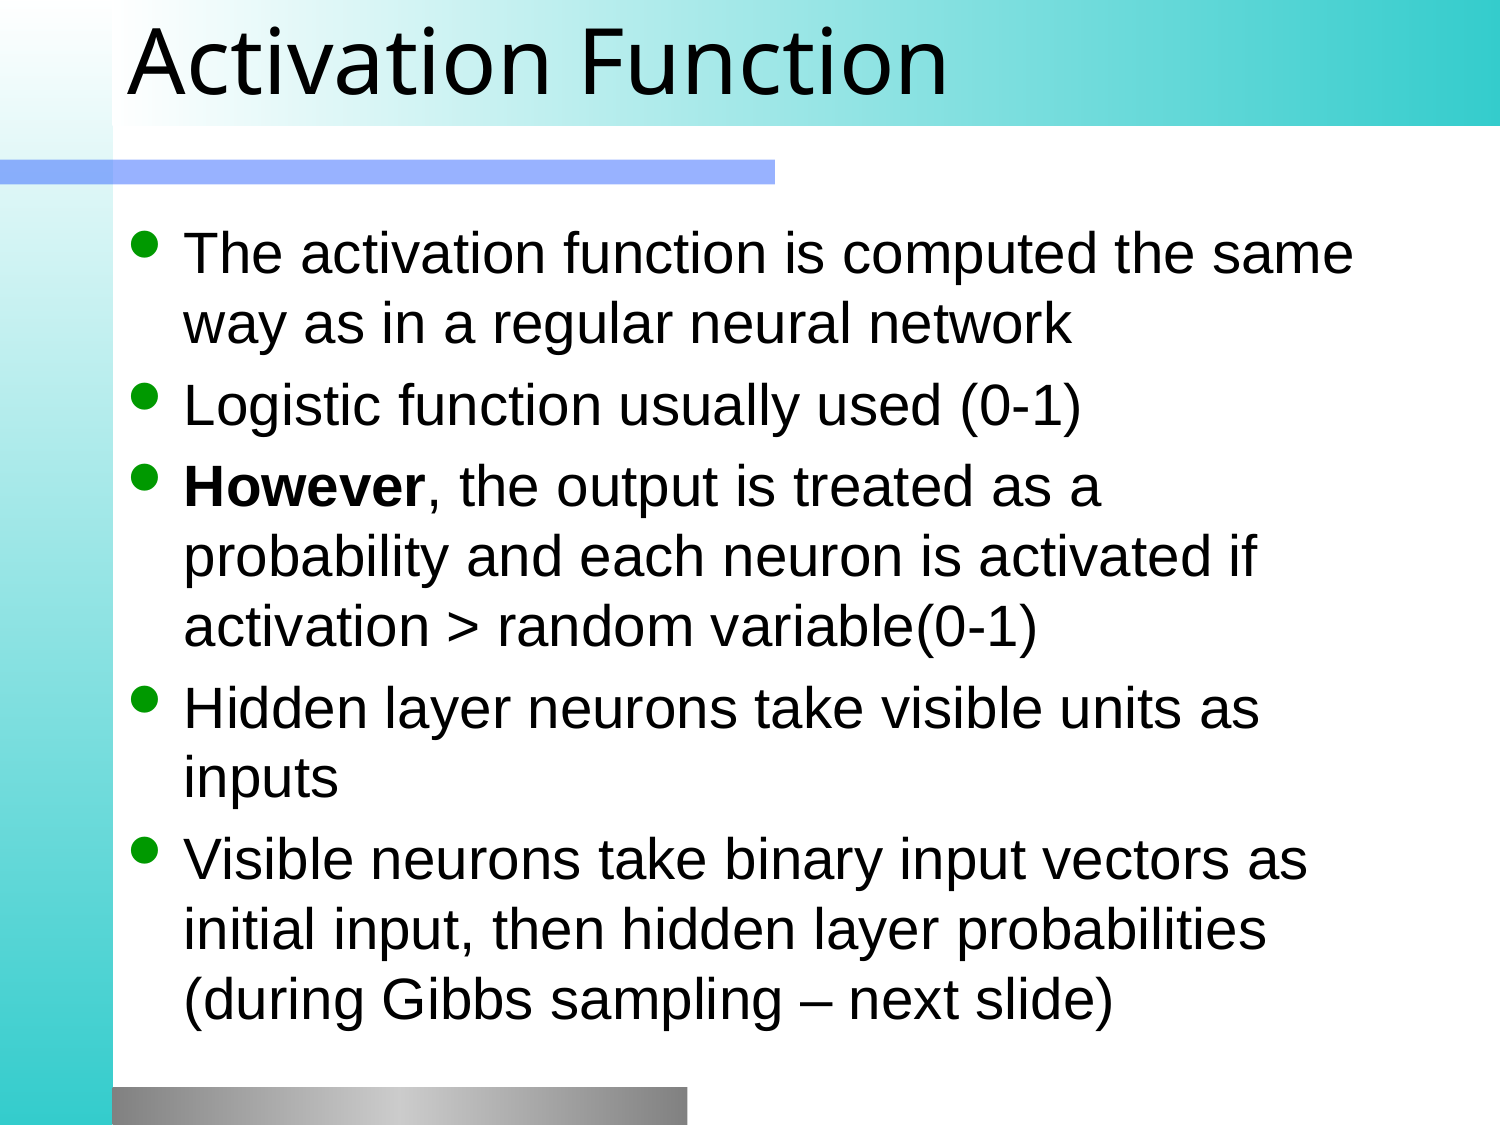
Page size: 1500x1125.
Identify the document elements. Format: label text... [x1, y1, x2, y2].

list The activation function is computed the same way as in a regular neural network Logistic function usually used (0-1) However, the output is treated as a probability and each neuron is activated if activation > random variable(0-1) Hidden layer neurons take visible units as inputs Visible neurons take binary input vectors as initial input, then hidden layer probabilities (during Gibbs sampling – next slide) [112, 207, 1388, 1073]
title Activation Function [112, 0, 1500, 121]
